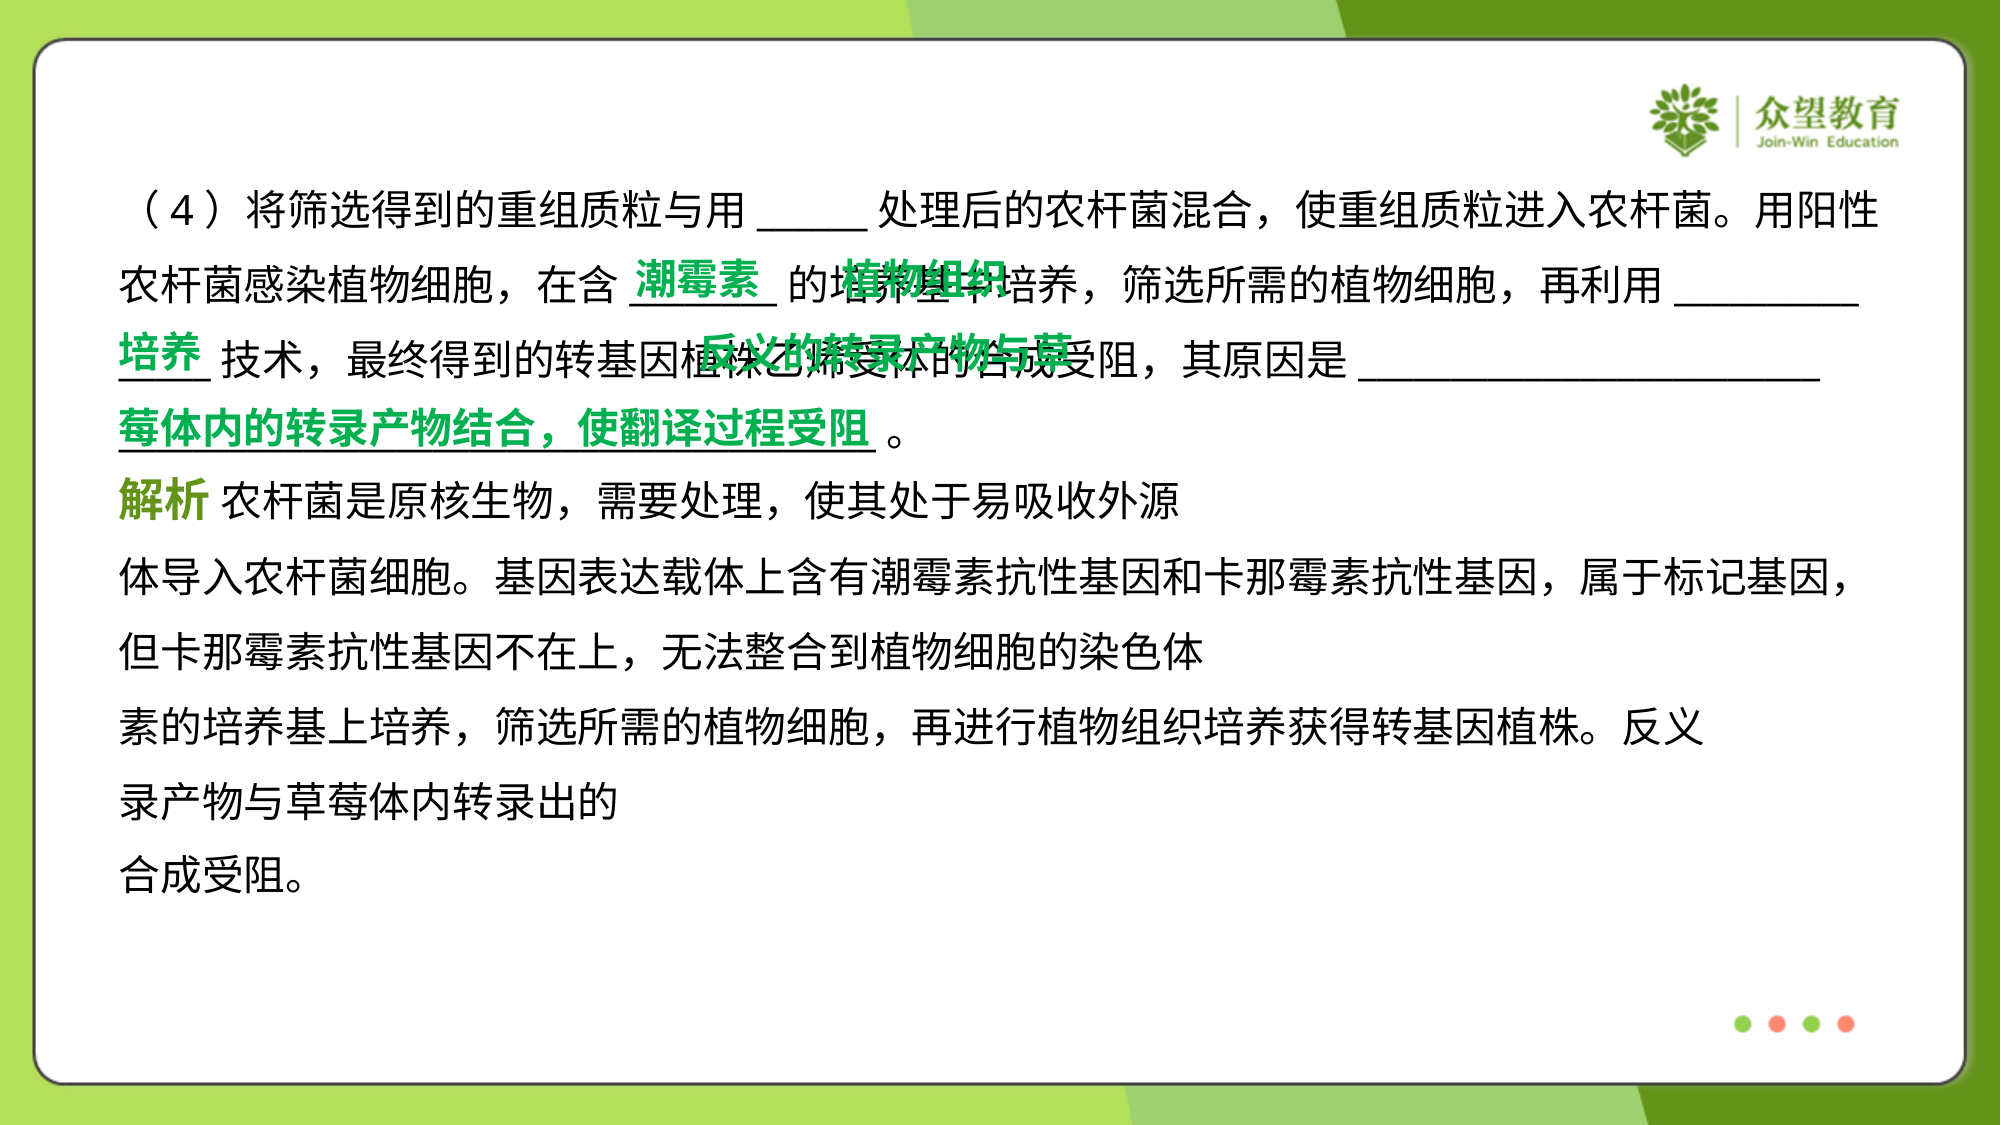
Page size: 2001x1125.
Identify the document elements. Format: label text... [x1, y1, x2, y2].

picture [0, 0, 2000, 1125]
text_box （4）将筛选得到的重组质粒与用______处理后的农杆菌混合，使重组质粒进入农杆菌。用阳性 农杆菌感染植物细胞，在含________的培养基中培养，筛选所需的植物细胞，再利用__________ _____技术，最终得到的转基因植株乙烯受体的合成受阻，其原因是_________________________ _________________________________________。 [118, 158, 1883, 448]
text_box 植物组织 培养 [118, 227, 1882, 369]
